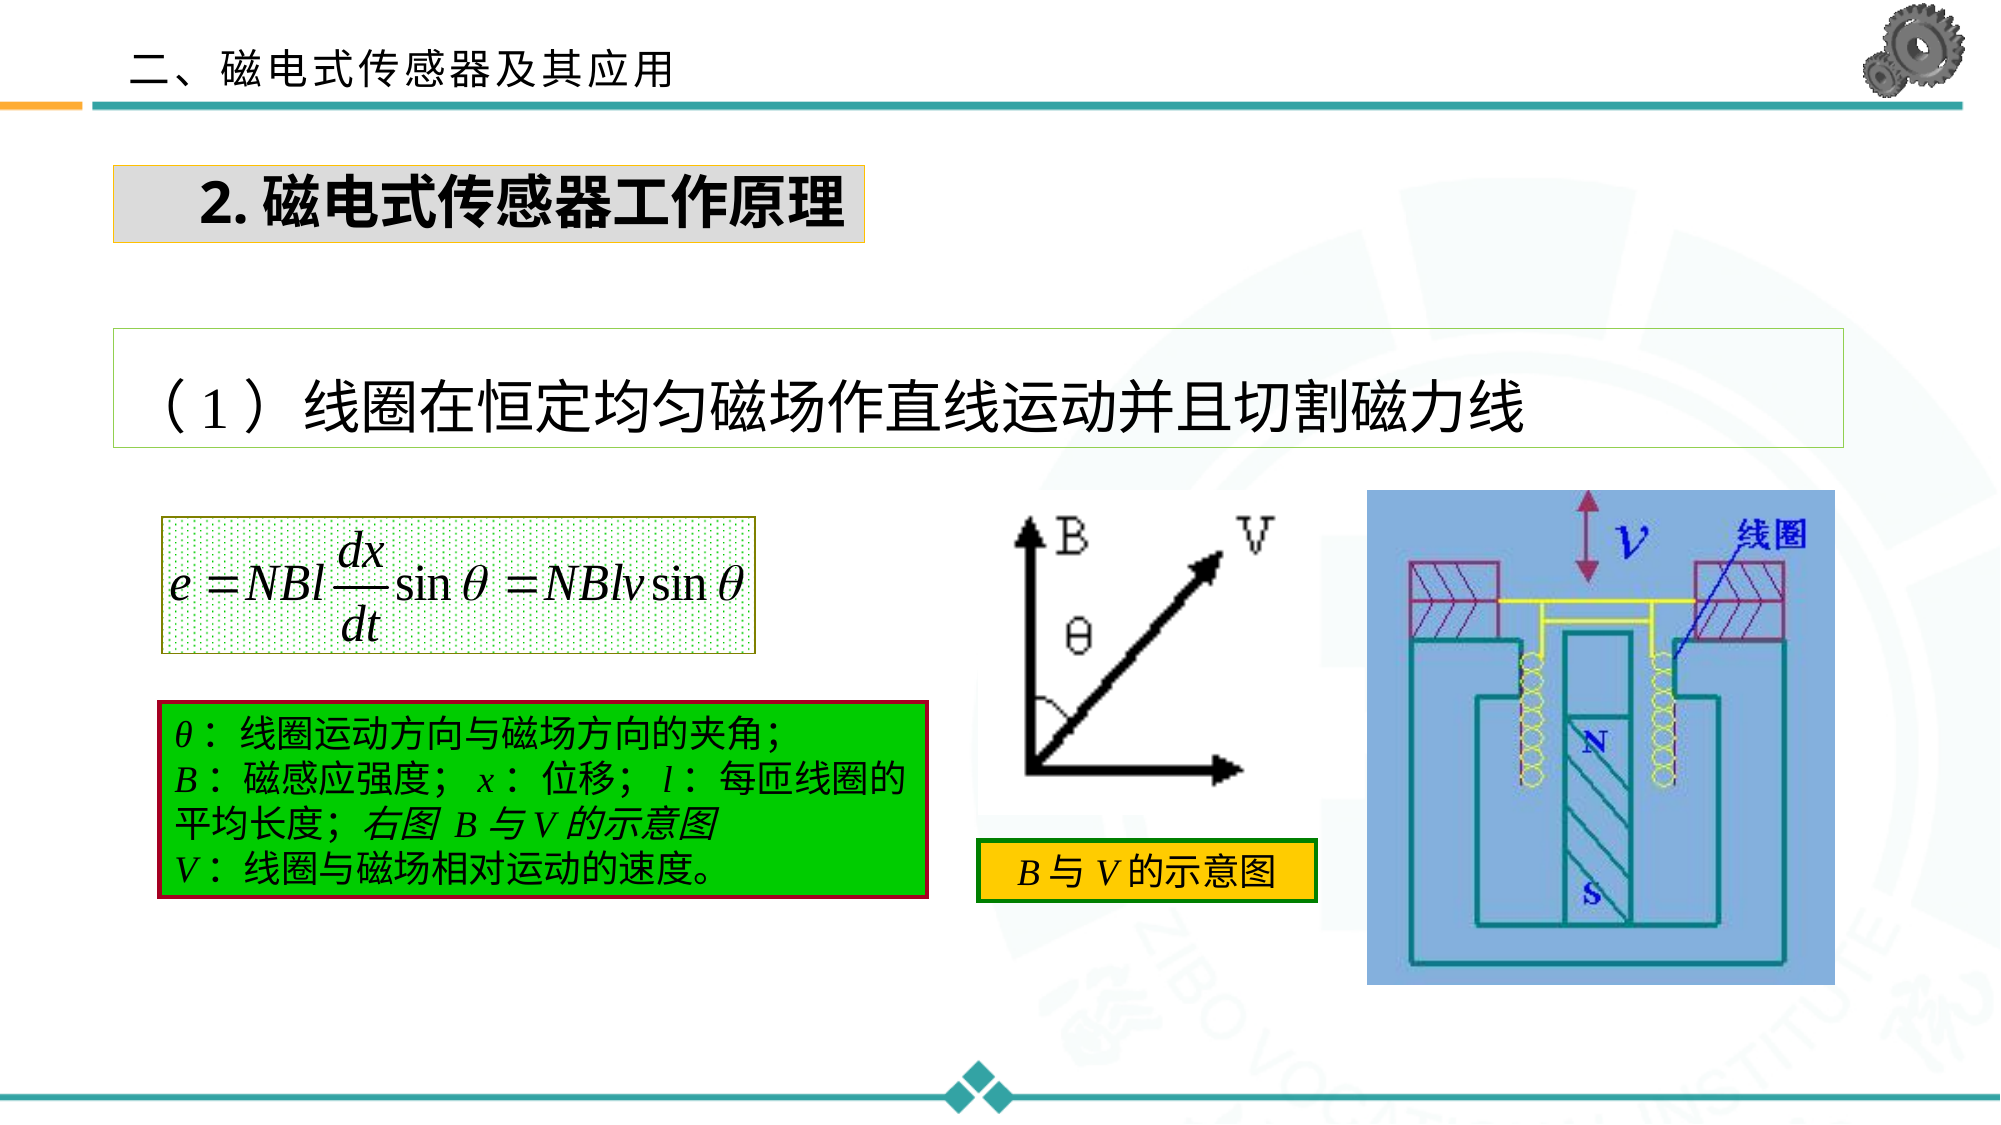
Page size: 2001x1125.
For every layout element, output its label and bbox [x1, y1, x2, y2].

picture [0, 0, 2000, 1124]
text_box [162, 517, 755, 653]
